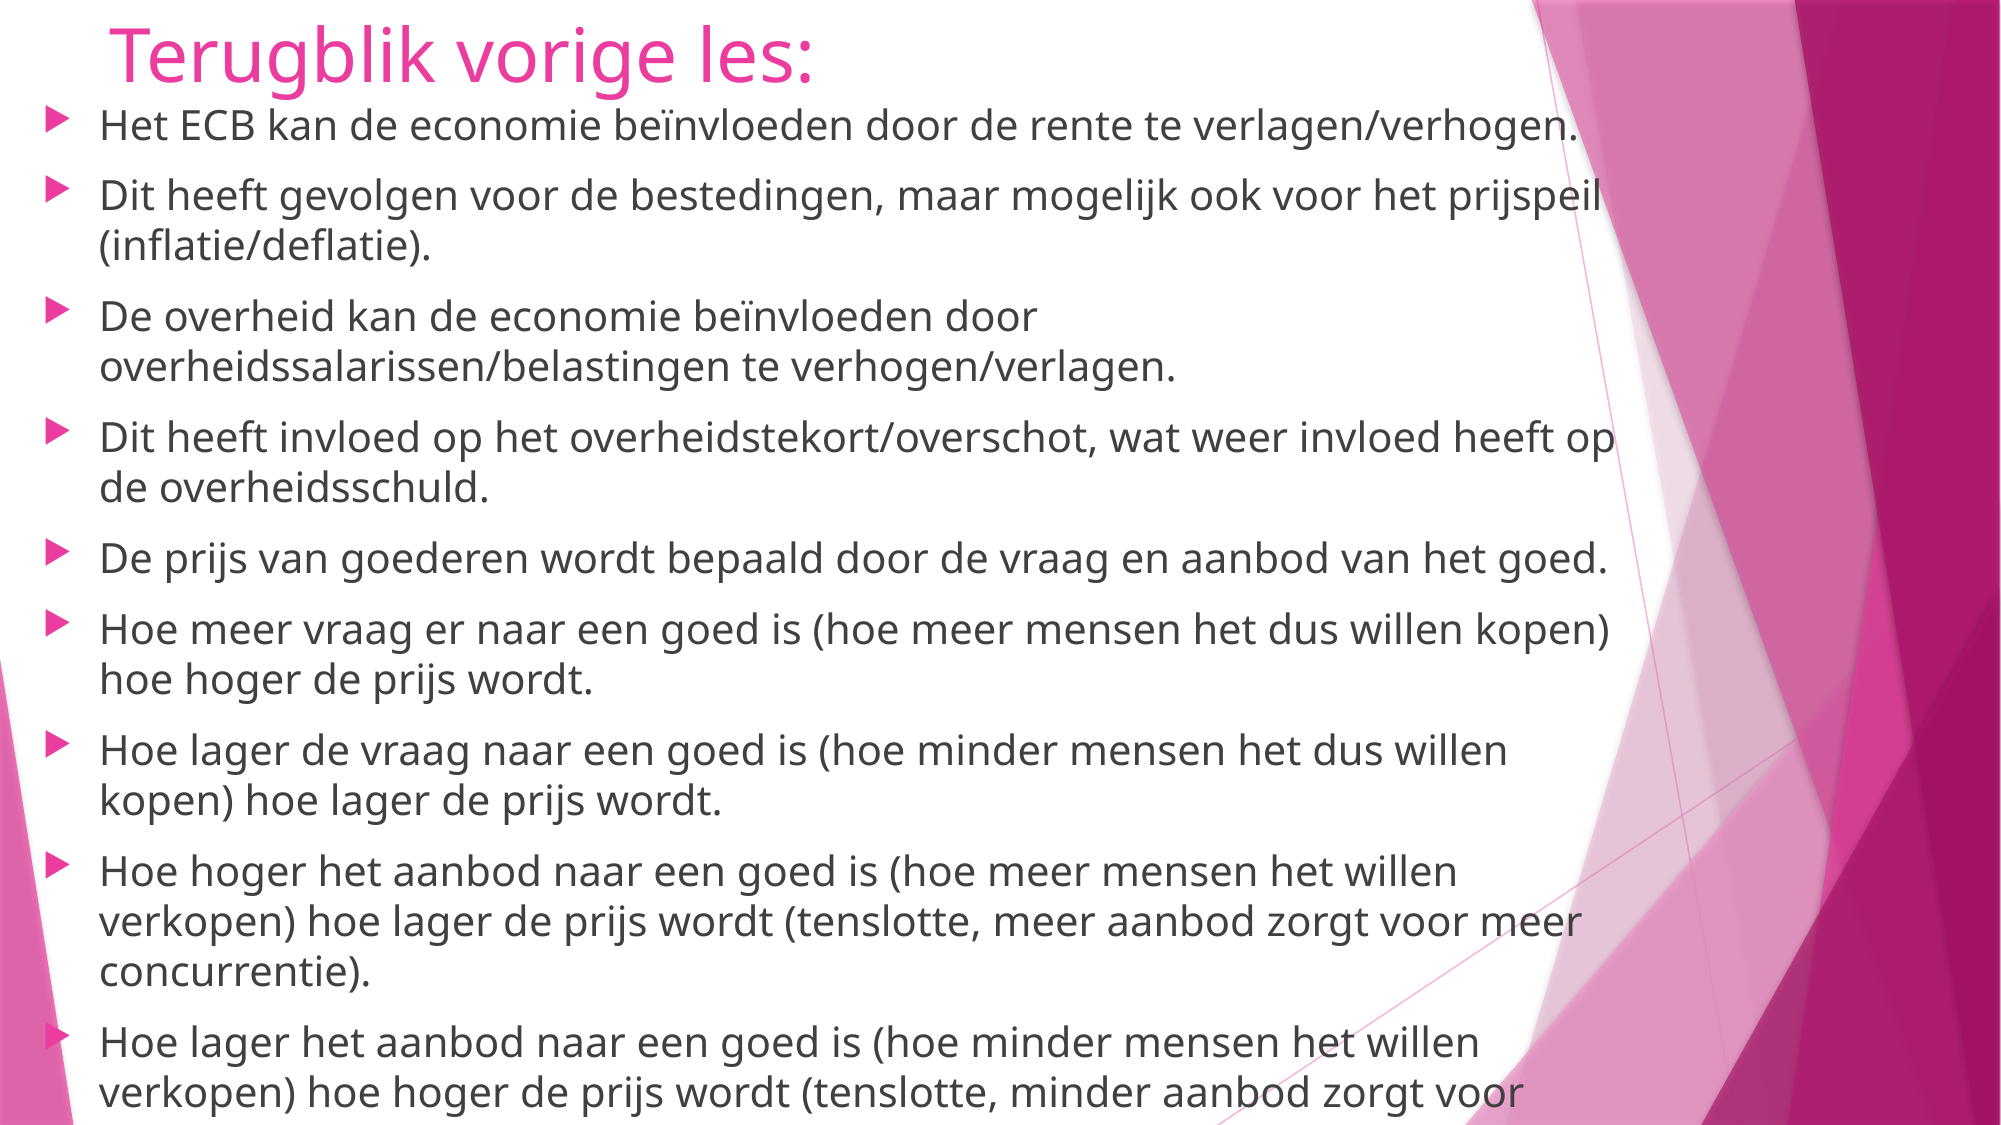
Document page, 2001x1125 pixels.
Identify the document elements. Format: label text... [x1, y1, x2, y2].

title Terugblik vorige les: [94, 0, 1522, 90]
list Het ECB kan de economie beïnvloeden door de rente te verlagen/verhogen. Dit heeft gevolgen voor de bestedingen, maar mogelijk ook voor het prijspeil (inflatie/deflatie). De overheid kan de economie beïnvloeden door overheidssalarissen/belastingen te verhogen/verlagen. Dit heeft invloed op het overheidstekort/overschot, wat weer invloed heeft op de overheidsschuld. De prijs van goederen wordt bepaald door de vraag en aanbod van het goed. Hoe meer vraag er naar een goed is (hoe meer mensen het dus willen kopen) hoe hoger de prijs wordt. Hoe lager de vraag naar een goed is (hoe minder mensen het dus willen kopen) hoe lager de prijs wordt. Hoe hoger het aanbod naar een goed is (hoe meer mensen het willen verkopen) hoe lager de prijs wordt (tenslotte, meer aanbod zorgt voor meer concurrentie). Hoe lager het aanbod naar een goed is (hoe minder mensen het willen verkopen) hoe hoger de prijs wordt (tenslotte, minder aanbod zorgt voor minder concurrentie). [27, 90, 1633, 991]
